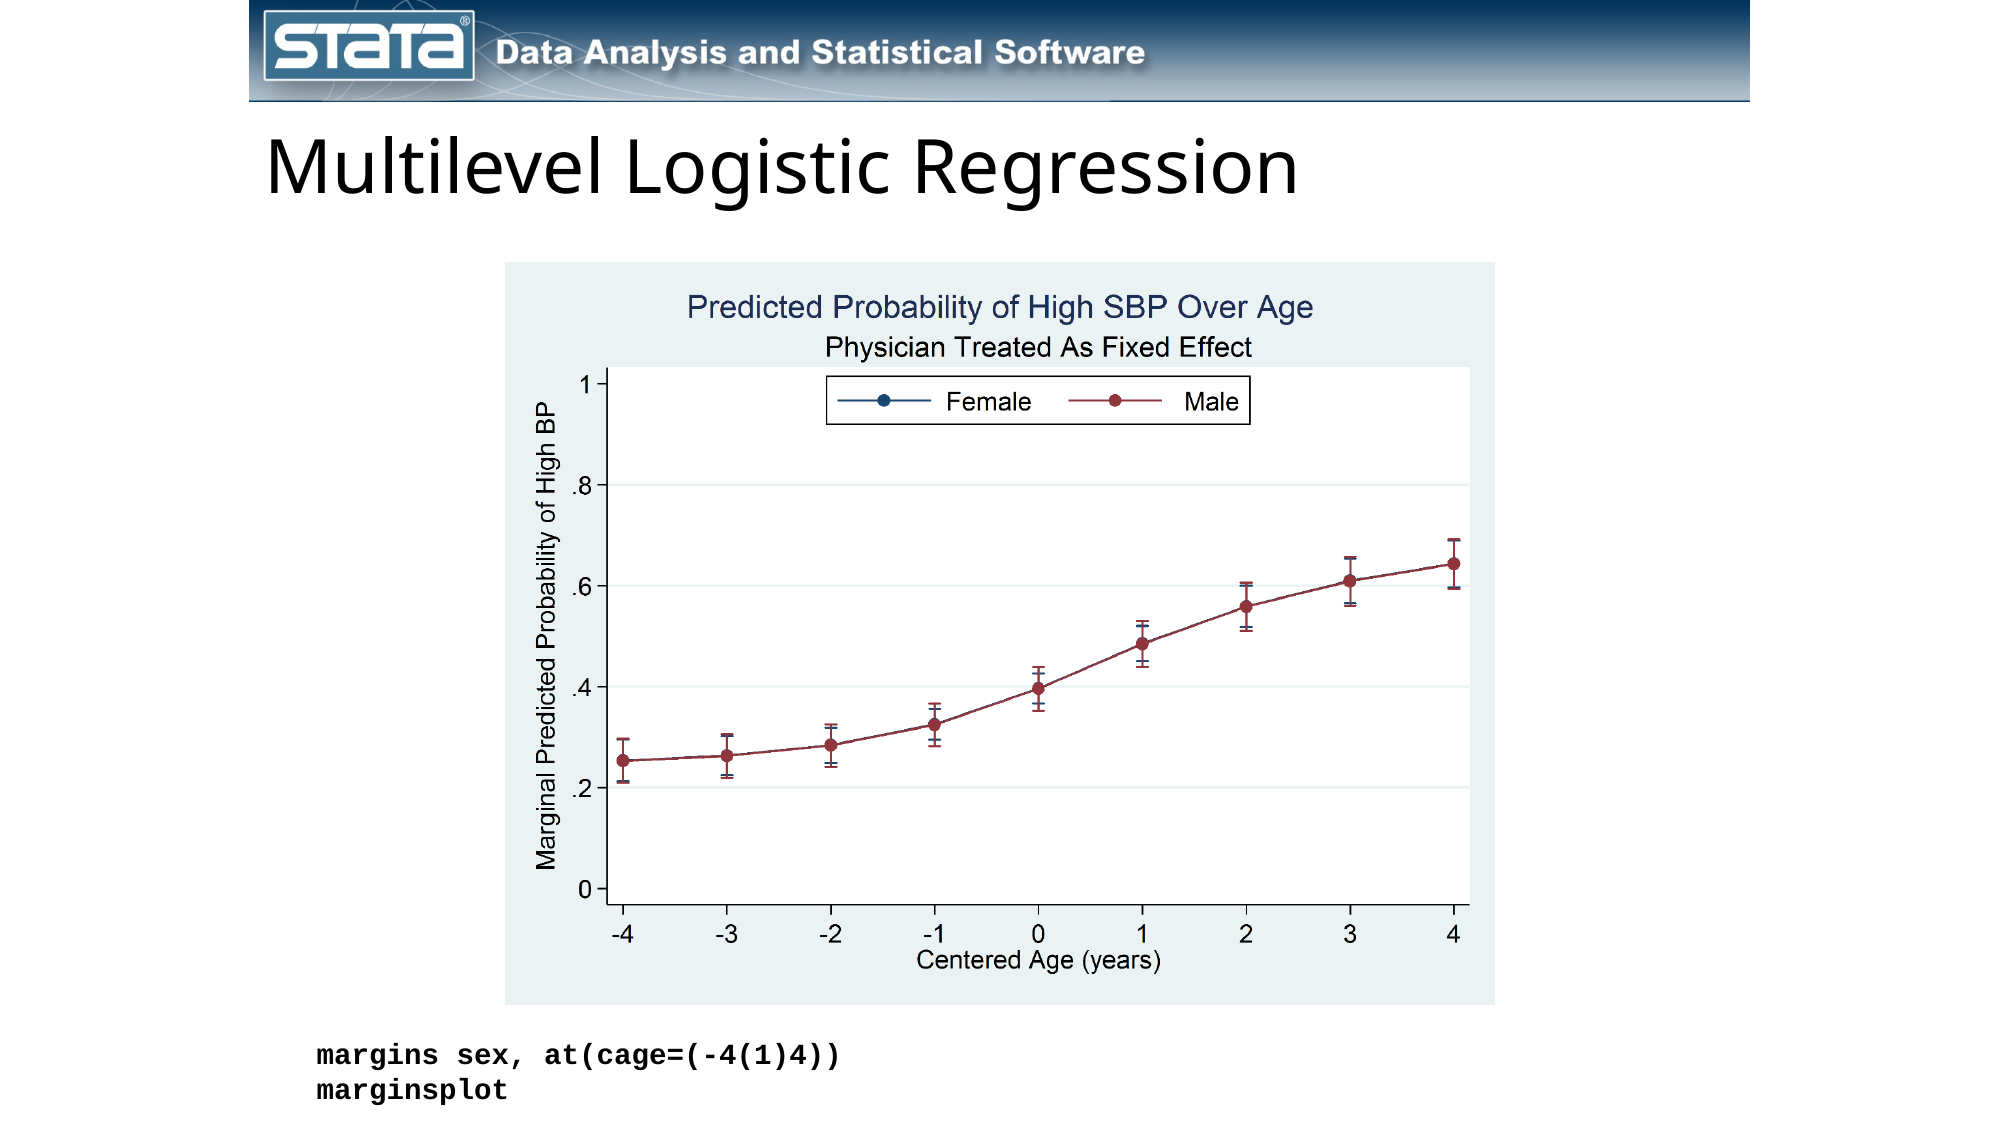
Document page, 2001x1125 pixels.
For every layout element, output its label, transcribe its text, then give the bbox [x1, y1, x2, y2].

text_box margins sex, at(cage=(-4(1)4)) marginsplot [301, 1027, 857, 1113]
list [505, 262, 1495, 1005]
picture [249, 0, 1750, 102]
title Multilevel Logistic Regression [249, 102, 1750, 238]
